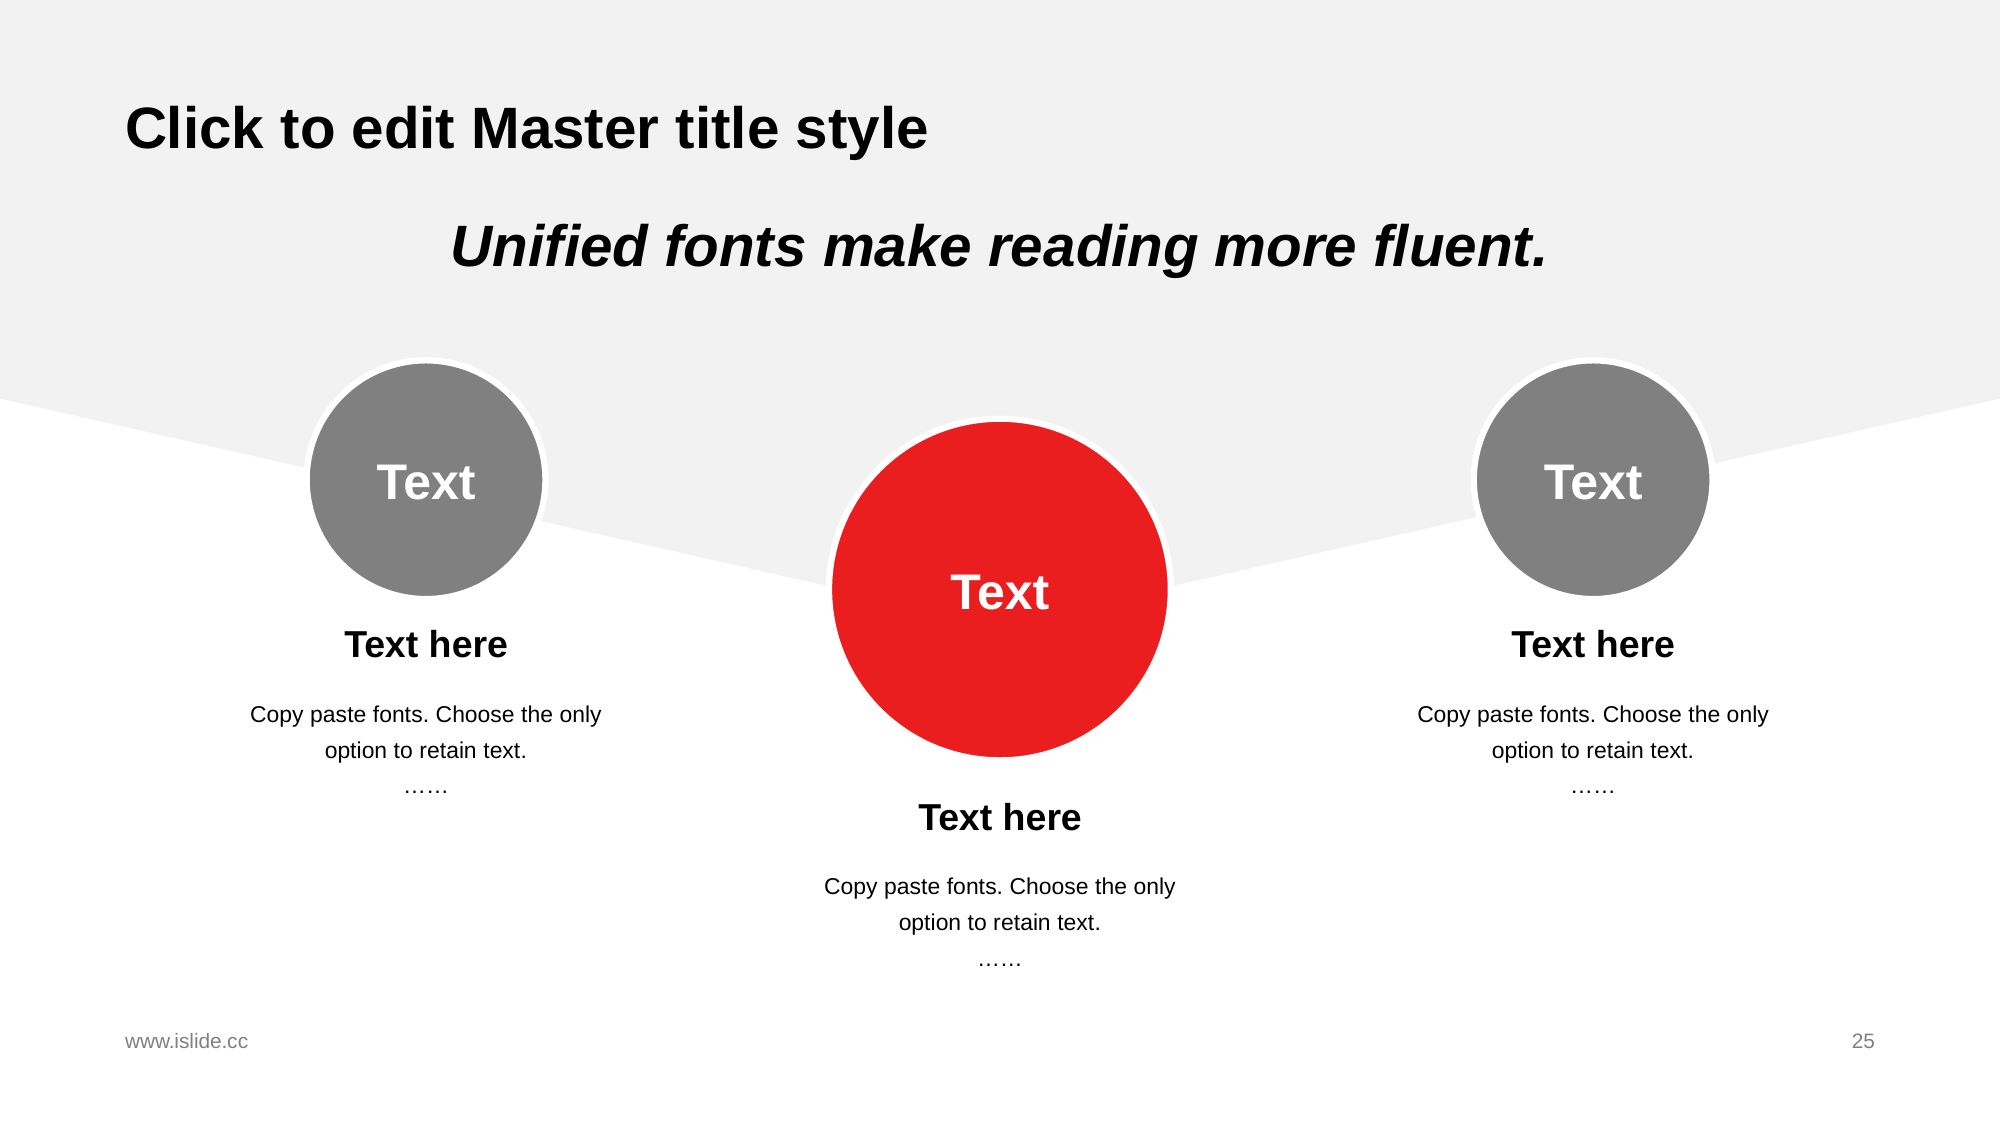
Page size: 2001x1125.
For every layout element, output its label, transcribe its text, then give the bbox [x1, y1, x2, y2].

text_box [0, 0, 2000, 1008]
slide_number 25 [1412, 1023, 1890, 1058]
footer www.islide.cc [109, 1023, 790, 1058]
